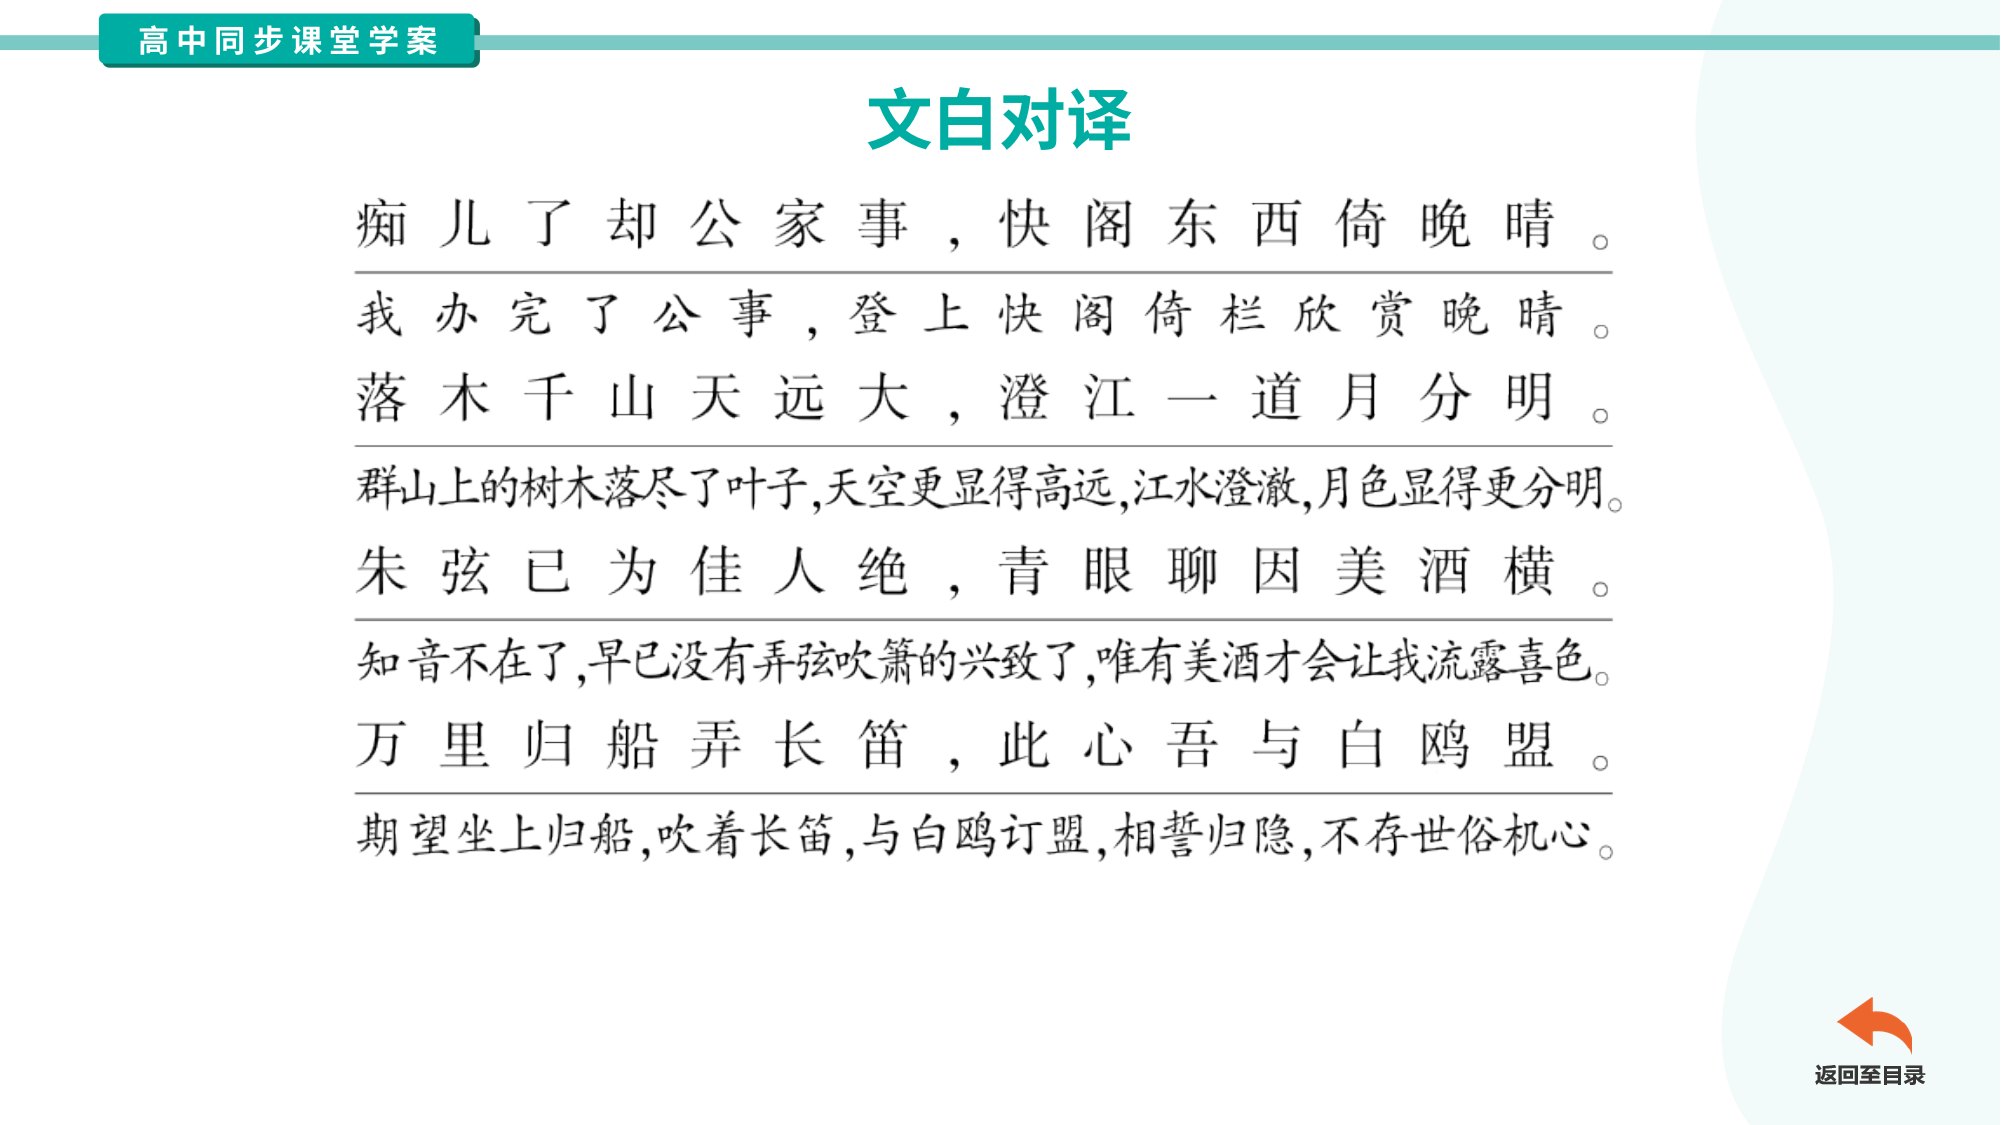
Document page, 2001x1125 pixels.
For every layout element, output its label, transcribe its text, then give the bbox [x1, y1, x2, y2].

picture [0, 0, 2000, 1125]
text_box 文白对译 [100, 76, 1899, 223]
